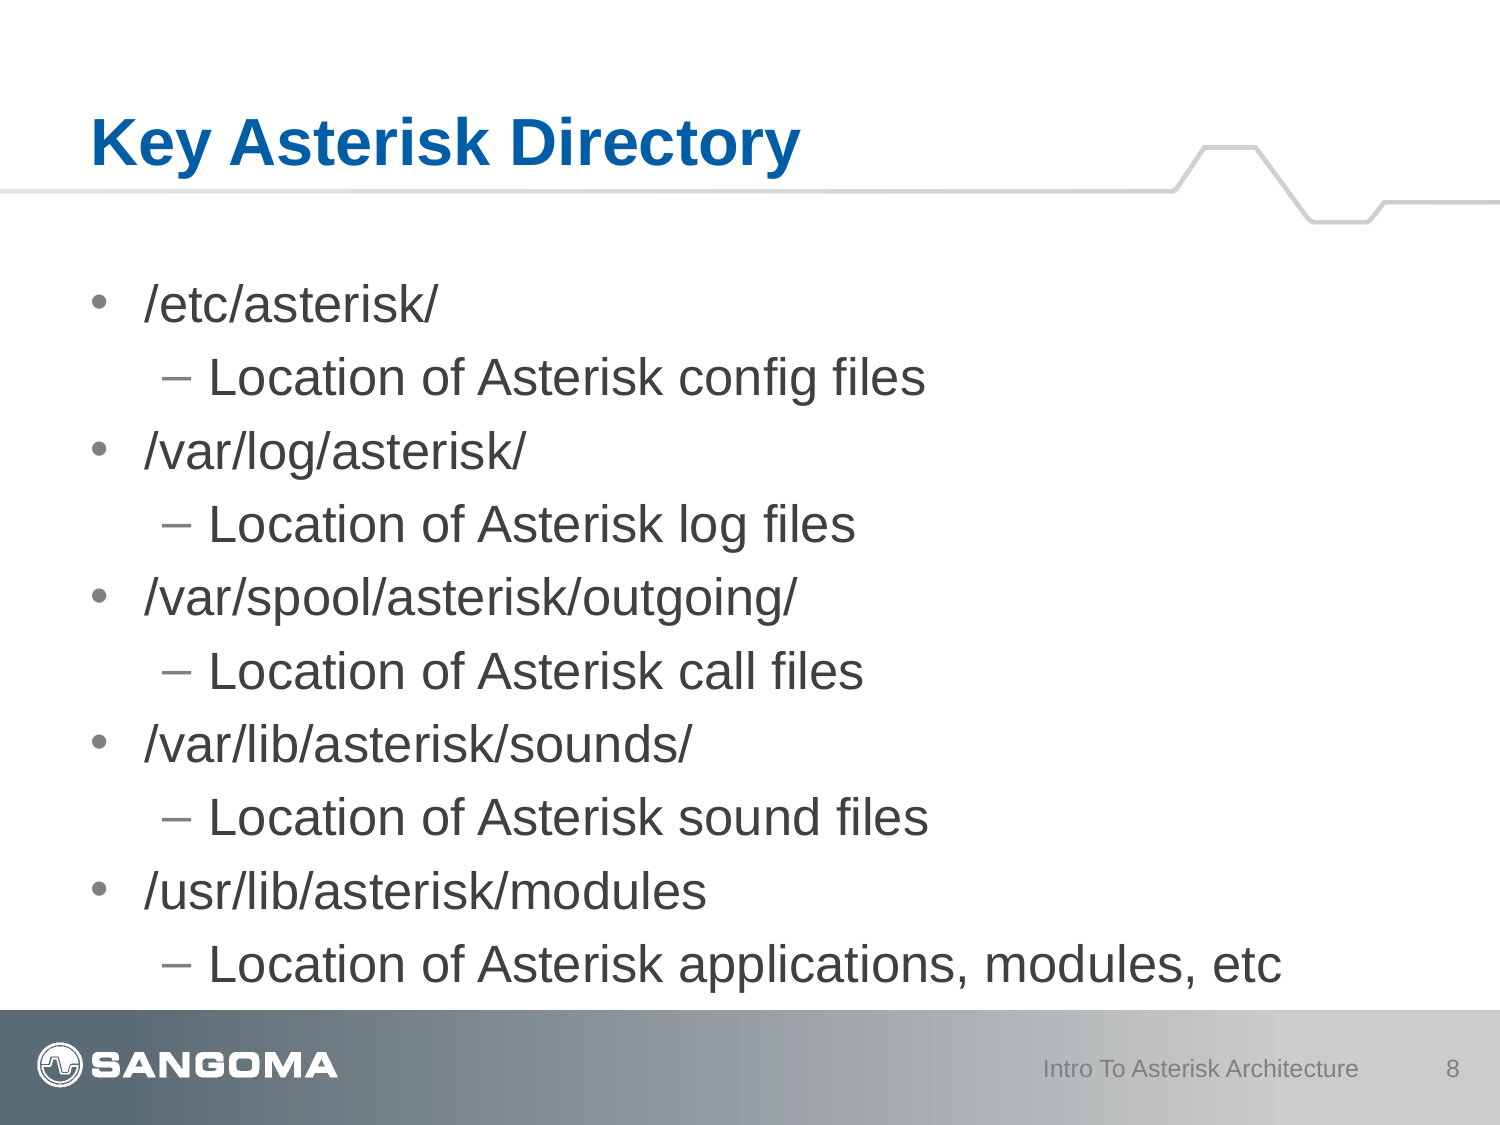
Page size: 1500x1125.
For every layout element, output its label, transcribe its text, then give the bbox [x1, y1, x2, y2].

title Key Asterisk Directory [75, 45, 1425, 233]
slide_number 8 [1387, 1037, 1475, 1098]
footer Intro To Asterisk Architecture [525, 1037, 1375, 1098]
list /etc/asterisk/ Location of Asterisk config files /var/log/asterisk/ Location of Asterisk log files /var/spool/asterisk/outgoing/ Location of Asterisk call files /var/lib/asterisk/sounds/ Location of Asterisk sound files /usr/lib/asterisk/modules Location of Asterisk applications, modules, etc [75, 262, 1425, 1005]
picture [0, 0, 1500, 1125]
